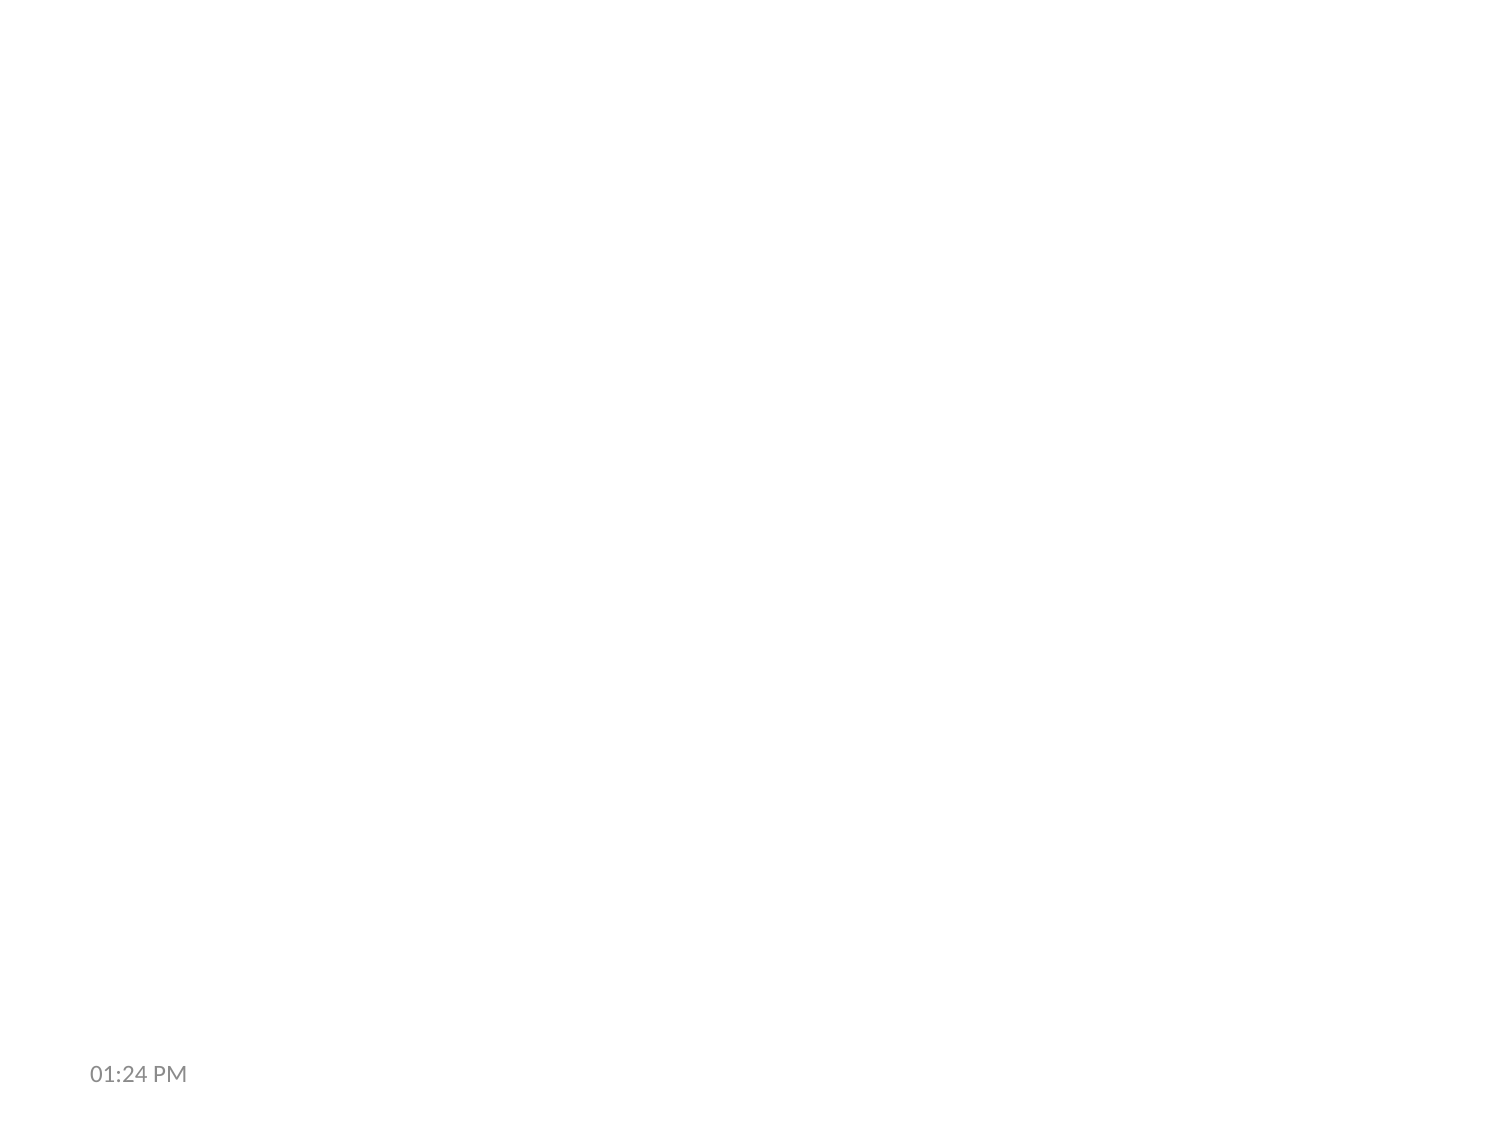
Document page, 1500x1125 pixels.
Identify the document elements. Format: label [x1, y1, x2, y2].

slide_number [75, 1042, 425, 1103]
